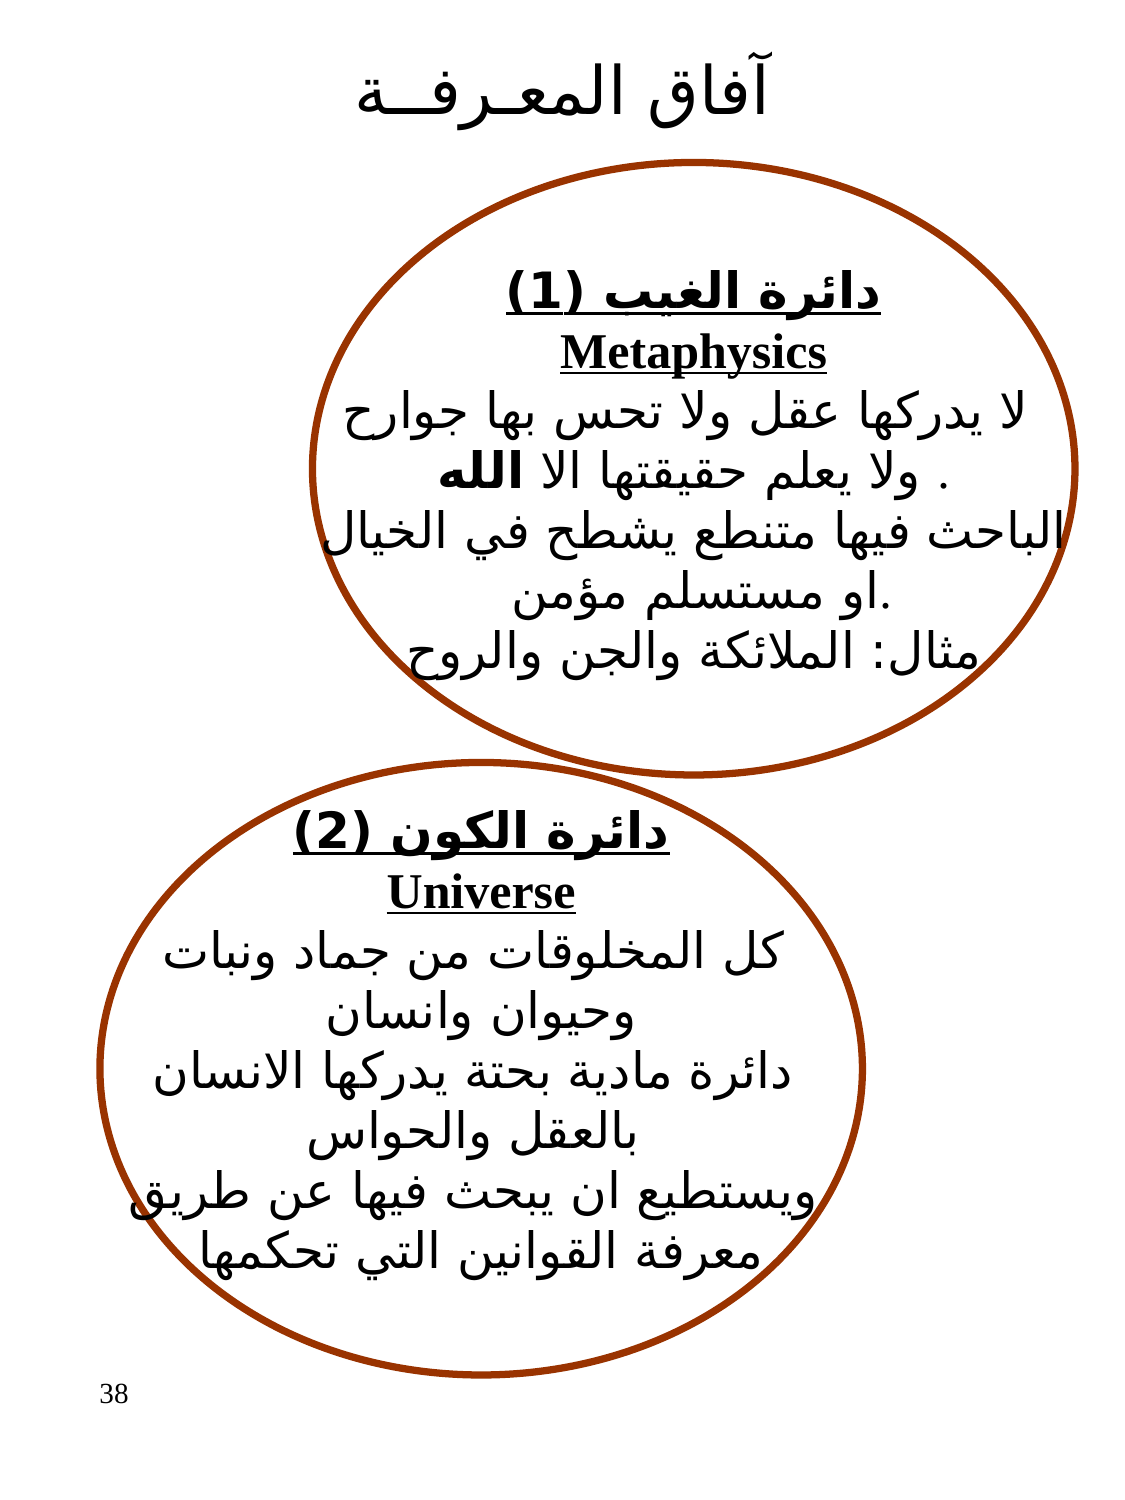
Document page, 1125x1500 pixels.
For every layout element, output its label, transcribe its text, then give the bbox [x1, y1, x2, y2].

text_box دائرة الكون (2) Universe كل المخلوقات من جماد ونبات وحيوان وانسان دائرة مادية بحتة يدركها الانسان بالعقل والحواس ويستطيع ان يبحث فيها عن طريق معرفة القوانين التي تحكمها [99, 762, 863, 1375]
title آفاق المعـرفــة [84, 49, 1041, 126]
text_box دائرة الغيب (1) Metaphysics لا يدركها عقل ولا تحس بها جوارح ولا يعلم حقيقتها الا الله . الباحث فيها متنطع يشطح في الخيال او مستسلم مؤمن. مثال: الملائكة والجن والروح [312, 162, 1075, 775]
slide_number 38 [84, 1366, 319, 1467]
